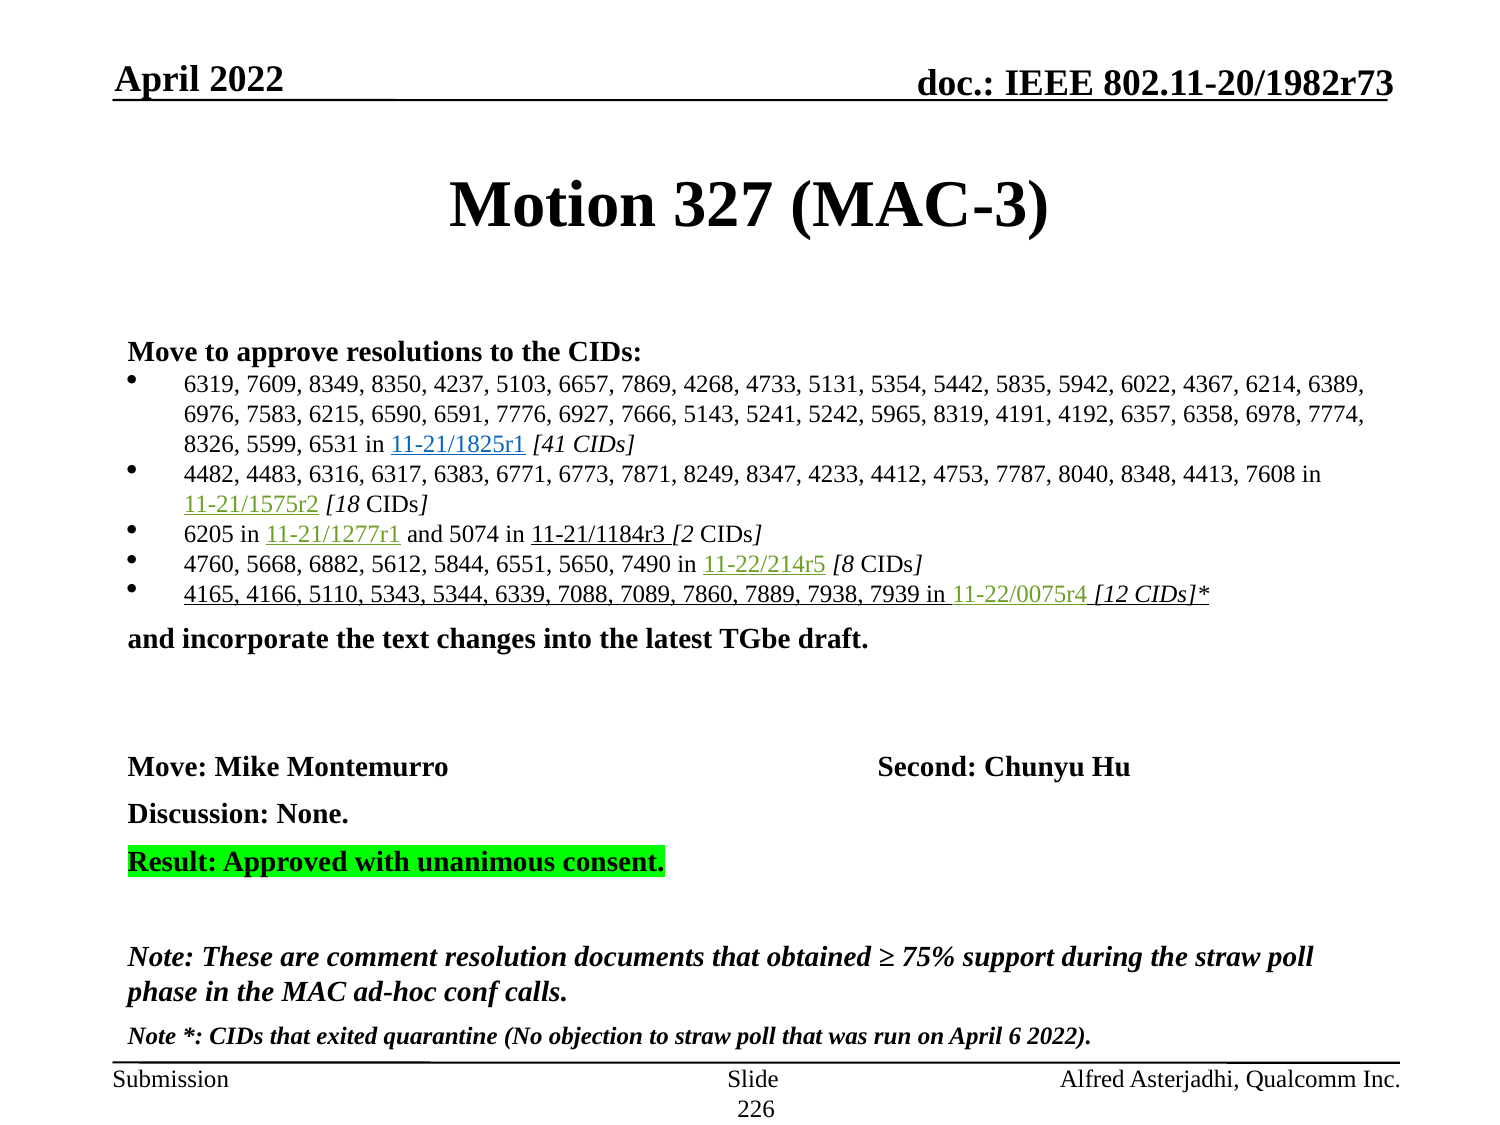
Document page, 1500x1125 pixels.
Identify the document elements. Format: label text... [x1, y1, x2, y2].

footer Alfred Asterjadhi, Qualcomm Inc. [878, 1061, 1402, 1093]
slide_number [114, 54, 423, 100]
title Motion 327 (MAC-3) [112, 112, 1388, 288]
slide_number Slide 226 [712, 1061, 800, 1123]
list Move to approve resolutions to the CIDs: 6319, 7609, 8349, 8350, 4237, 5103, 6657, 7869, 4268, 4733, 5131, 5354, 5442, 5835, 5942, 6022, 4367, 6214, 6389, 6976, 7583, 6215, 6590, 6591, 7776, 6927, 7666, 5143, 5241, 5242, 5965, 8319, 4191, 4192, 6357, 6358, 6978, 7774, 8326, 5599, 6531 in 11-21/1825r1 [41 CIDs] 4482, 4483, 6316, 6317, 6383, 6771, 6773, 7871, 8249, 8347, 4233, 4412, 4753, 7787, 8040, 8348, 4413, 7608 in 11-21/1575r2 [18 CIDs] 6205 in 11-21/1277r1 and 5074 in 11-21/1184r3 [2 CIDs] 4760, 5668, 6882, 5612, 5844, 6551, 5650, 7490 in 11-22/214r5 [8 CIDs] 4165, 4166, 5110, 5343, 5344, 6339, 7088, 7089, 7860, 7889, 7938, 7939 in 11-22/0075r4 [12 CIDs]* and incorporate the text changes into the latest TGbe draft. Move: Mike Montemurro Second: Chunyu Hu Discussion: None. Result: Approved with unanimous consent. Note: These are comment resolution documents that obtained ≥ 75% support during the straw poll phase in the MAC ad-hoc conf calls. Note *: CIDs that exited quarantine (No objection to straw poll that was run on April 6 2022). [112, 324, 1388, 1063]
